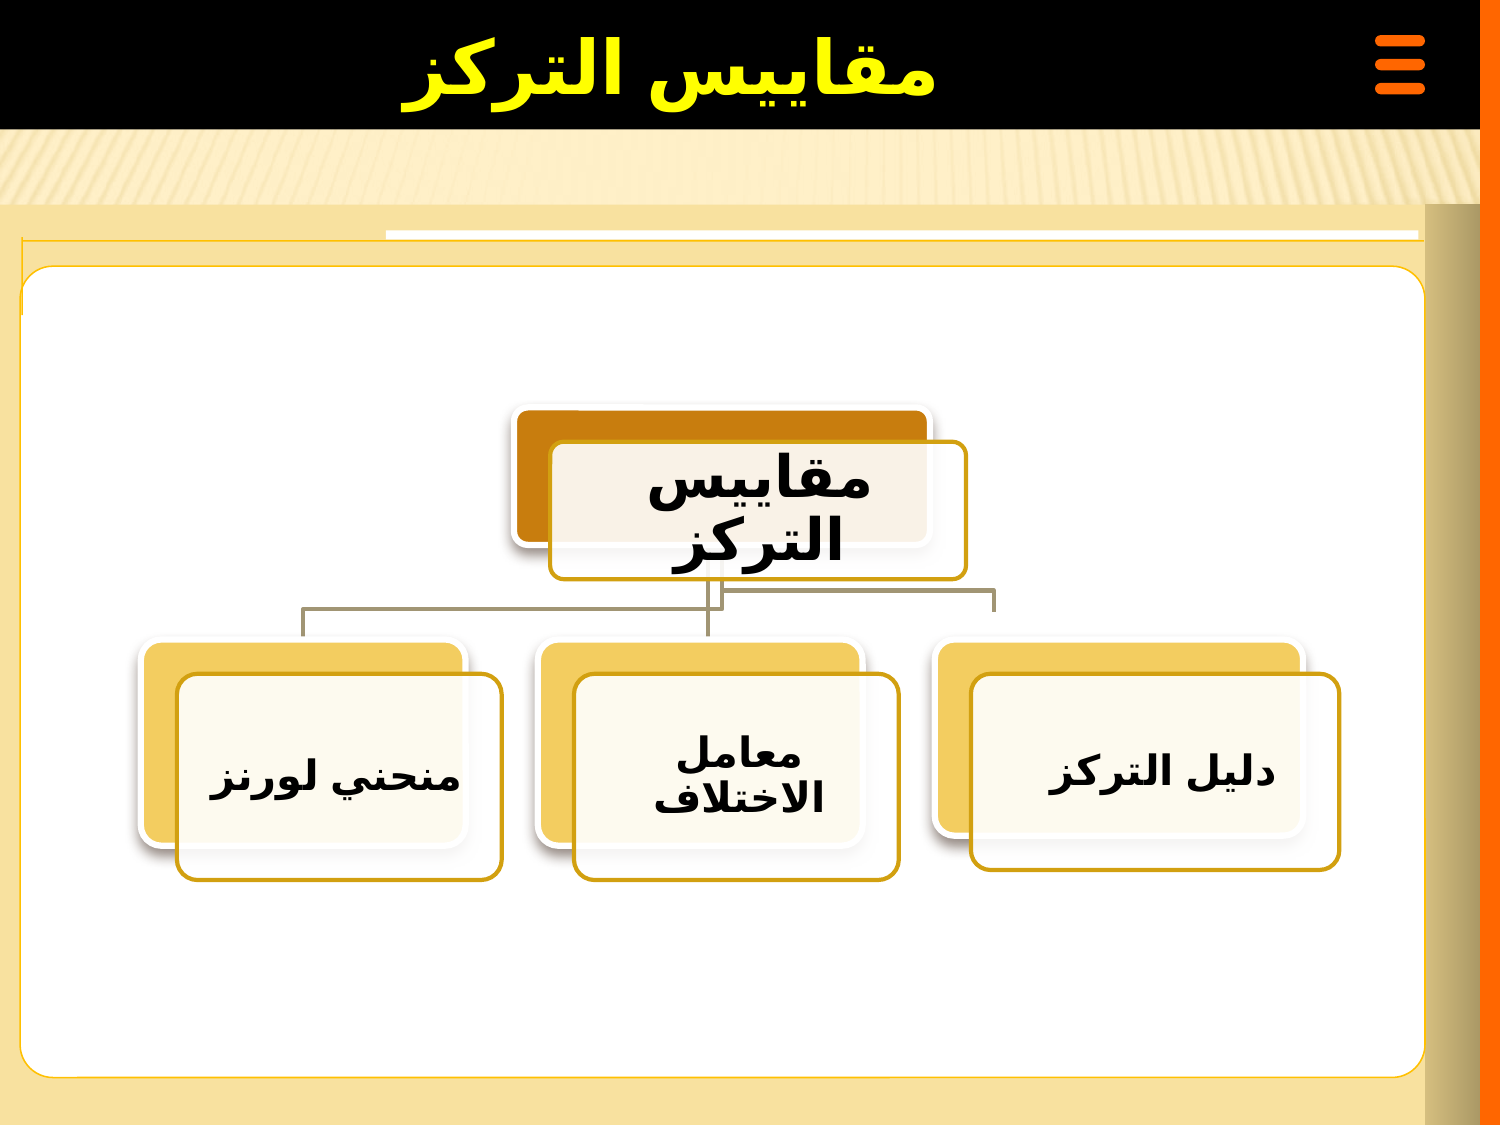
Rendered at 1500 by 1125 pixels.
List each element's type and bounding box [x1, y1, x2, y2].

text_box [139, 337, 1341, 951]
text_box [0, 0, 1500, 1125]
